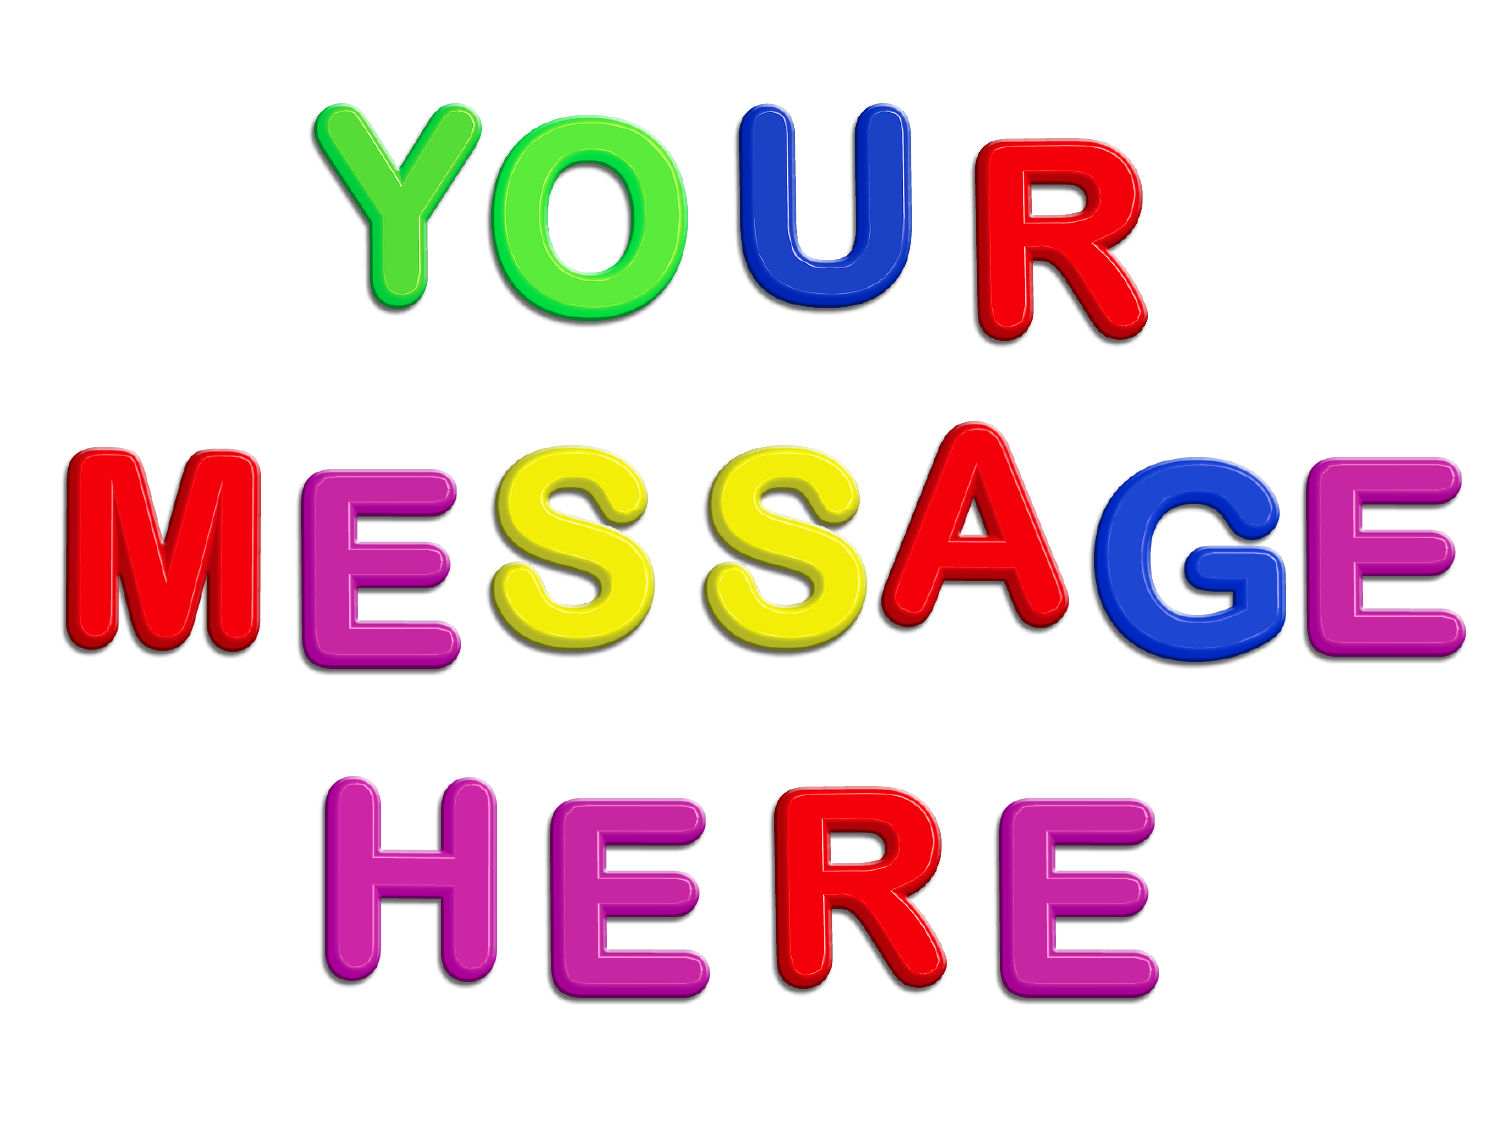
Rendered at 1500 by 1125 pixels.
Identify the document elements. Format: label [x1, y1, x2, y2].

picture [478, 432, 667, 664]
picture [985, 785, 1171, 1010]
picture [725, 89, 924, 322]
picture [962, 125, 1159, 355]
picture [312, 762, 510, 995]
picture [537, 785, 722, 1010]
picture [288, 455, 474, 681]
picture [300, 89, 700, 333]
picture [52, 434, 273, 664]
picture [690, 408, 1478, 676]
picture [761, 773, 959, 1003]
